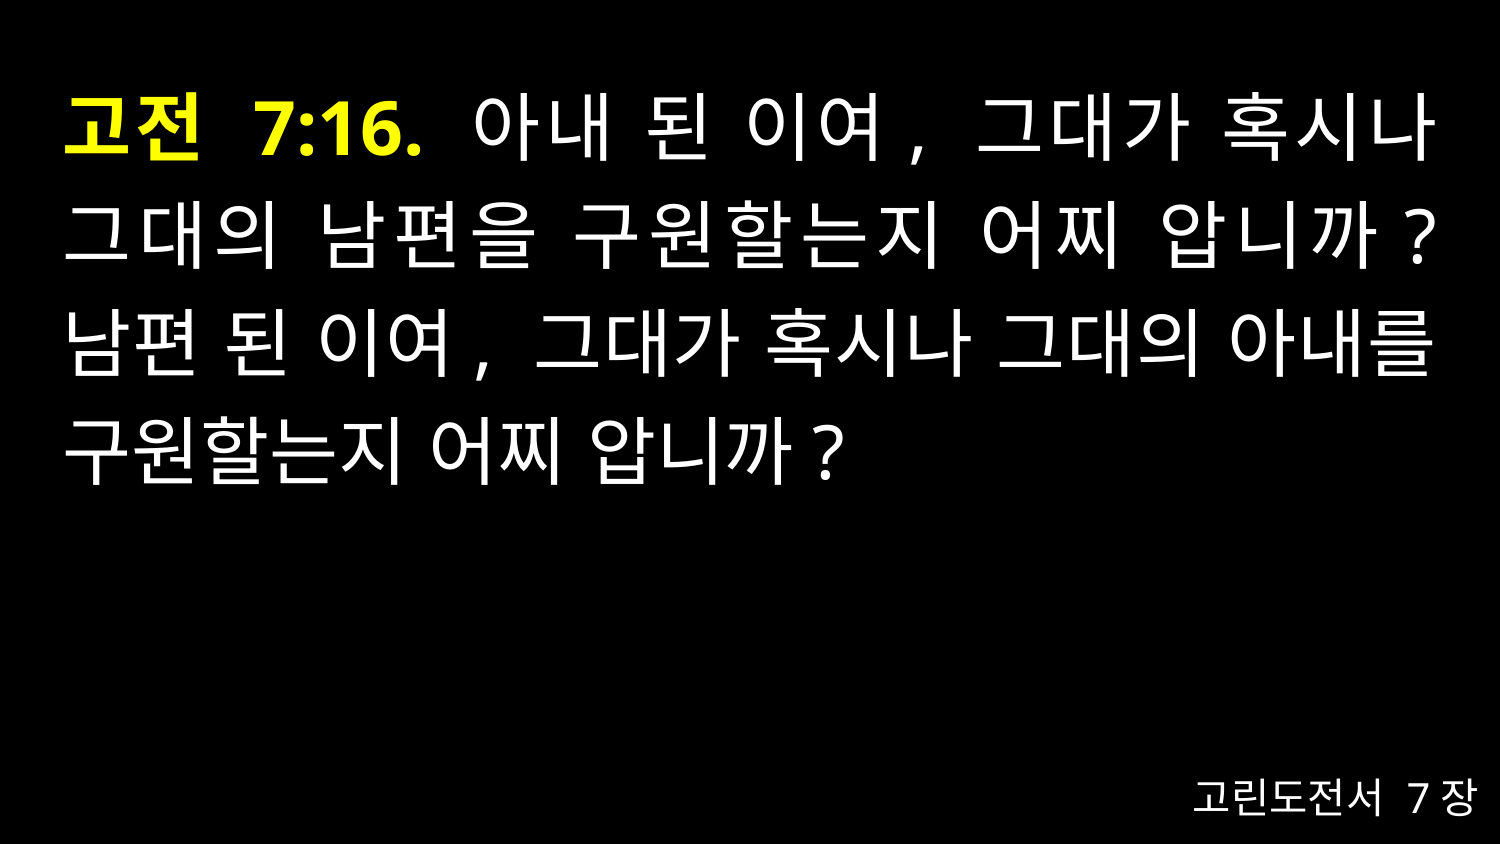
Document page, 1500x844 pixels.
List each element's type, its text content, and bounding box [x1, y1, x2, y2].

subtitle 고린도전서 7장 [916, 770, 1500, 844]
title 고전 7:16. 아내 된 이여, 그대가 혹시나 그대의 남편을 구원할는지 어찌 압니까? 남편 된 이여, 그대가 혹시나 그대의 아내를 구원할는지 어찌 압니까? [0, 0, 1500, 844]
